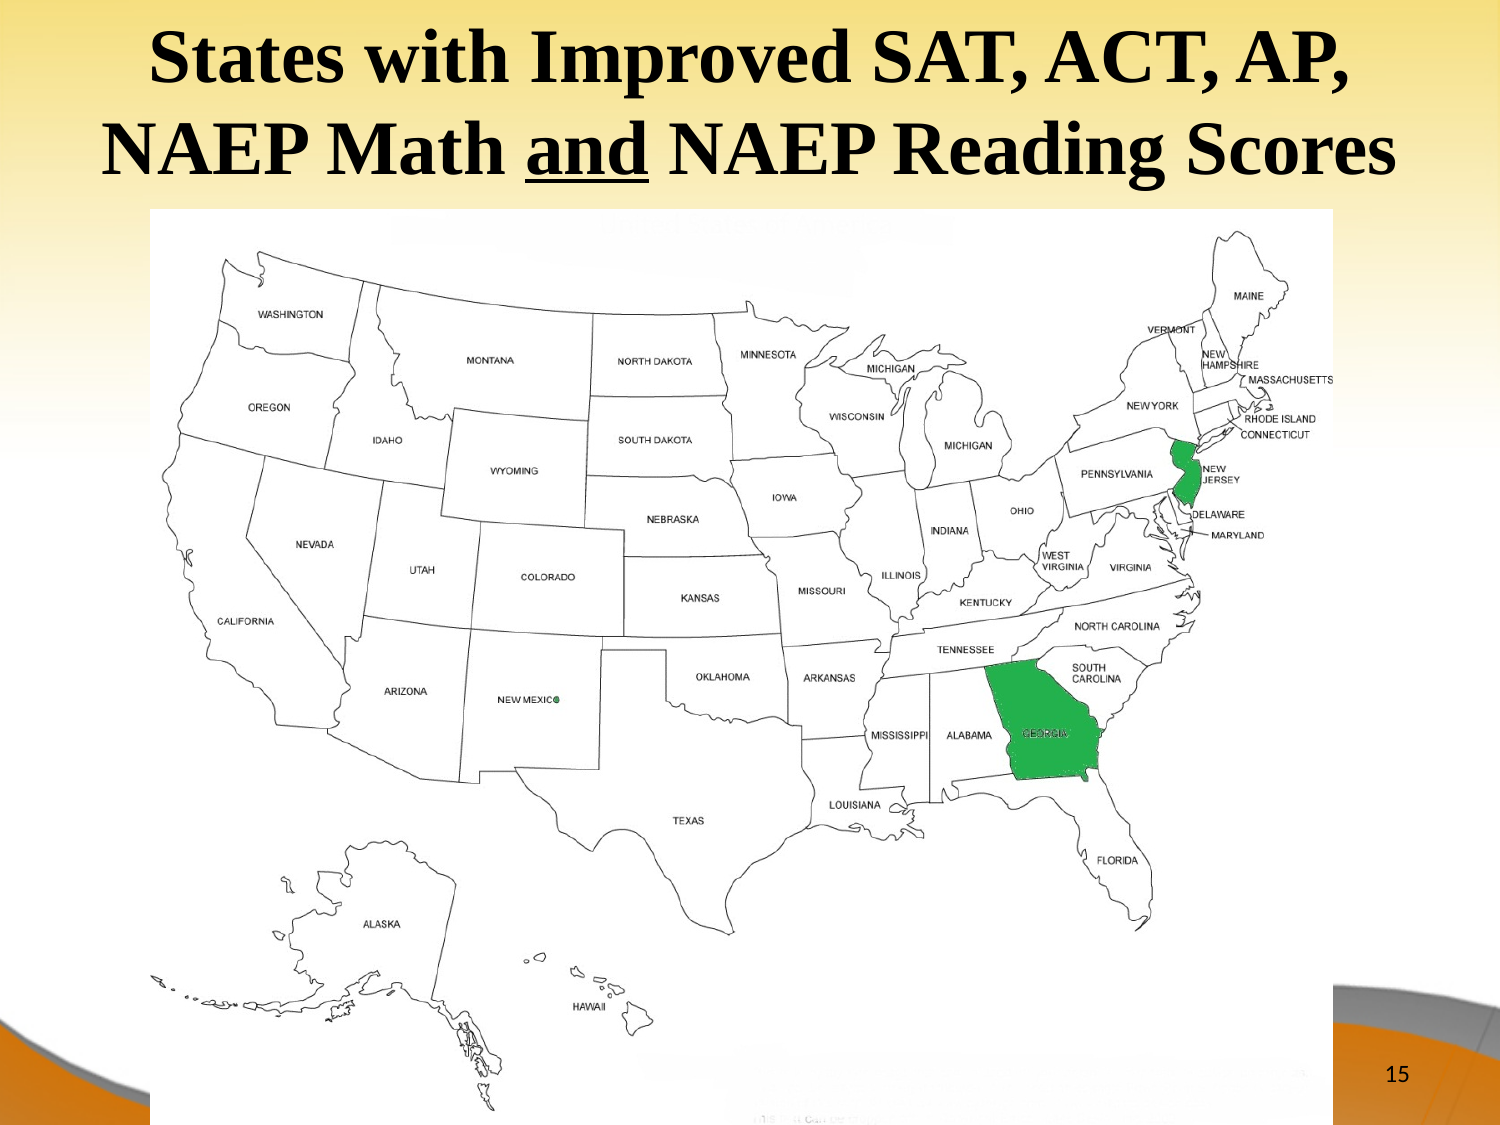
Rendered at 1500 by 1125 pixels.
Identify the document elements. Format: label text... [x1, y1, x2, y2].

picture [0, 0, 1500, 1125]
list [149, 209, 1333, 1125]
title States with Improved SAT, ACT, AP, NAEP Math and NAEP Reading Scores [74, 44, 1426, 151]
slide_number 15 [1337, 1042, 1425, 1103]
